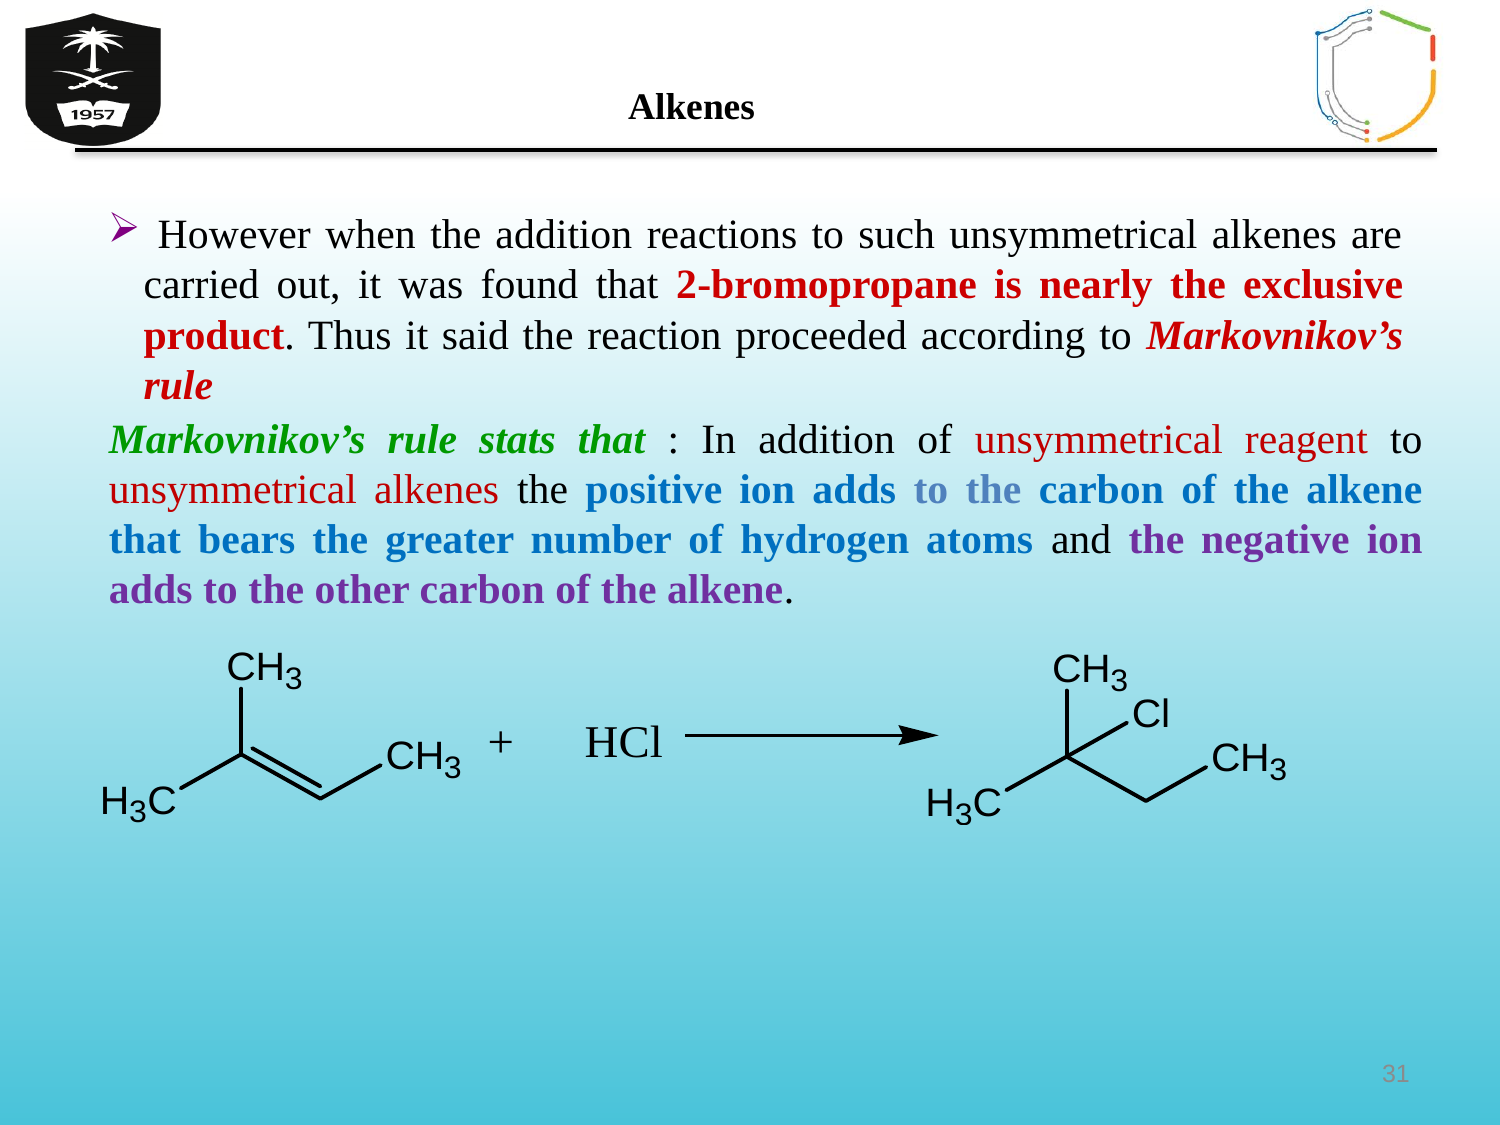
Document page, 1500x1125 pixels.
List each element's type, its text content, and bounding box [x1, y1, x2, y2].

text_box Markovnikov’s rule stats that : In addition of unsymmetrical reagent to unsymmetrical alkenes the positive ion adds to the carbon of the alkene that bears the greater number of hydrogen atoms and the negative ion adds to the other carbon of the alkene. [94, 404, 1438, 620]
text_box However when the addition reactions to such unsymmetrical alkenes are carried out, it was found that 2-bromopropane is nearly the exclusive product. Thus it said the reaction proceeded according to Markovnikov’s rule [93, 199, 1419, 415]
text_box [99, 649, 1288, 826]
slide_number 31 [1074, 1042, 1425, 1103]
picture [1287, 0, 1463, 165]
picture [24, 12, 163, 151]
text_box Alkenes [613, 74, 771, 135]
